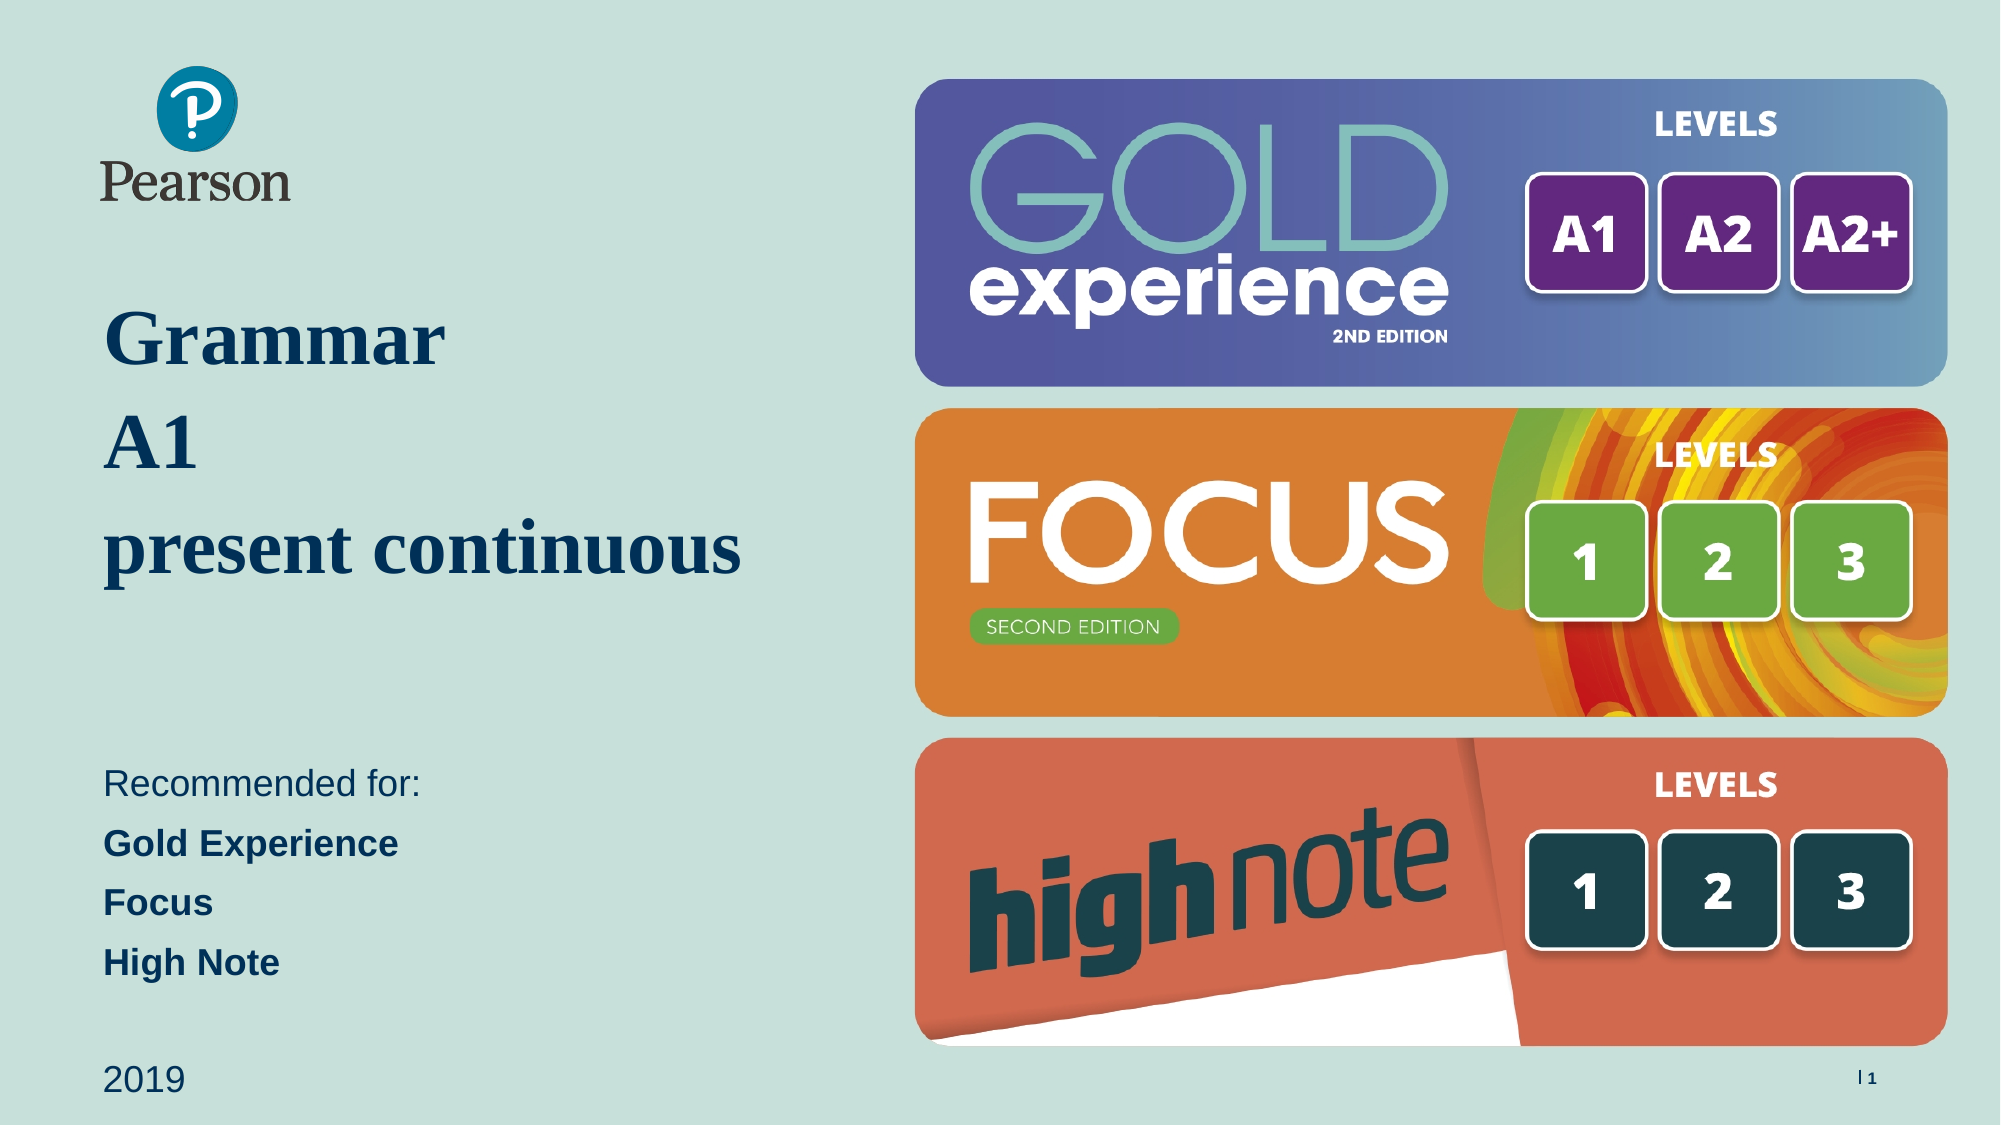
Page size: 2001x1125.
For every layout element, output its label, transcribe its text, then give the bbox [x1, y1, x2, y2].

list 2019 [102, 1045, 970, 1093]
slide_number 1 [1867, 1068, 1896, 1087]
title Grammar A1 present continuous [103, 275, 921, 615]
picture [0, 0, 2001, 1125]
subtitle Recommended for: Gold Experience Focus High Note [103, 743, 857, 930]
